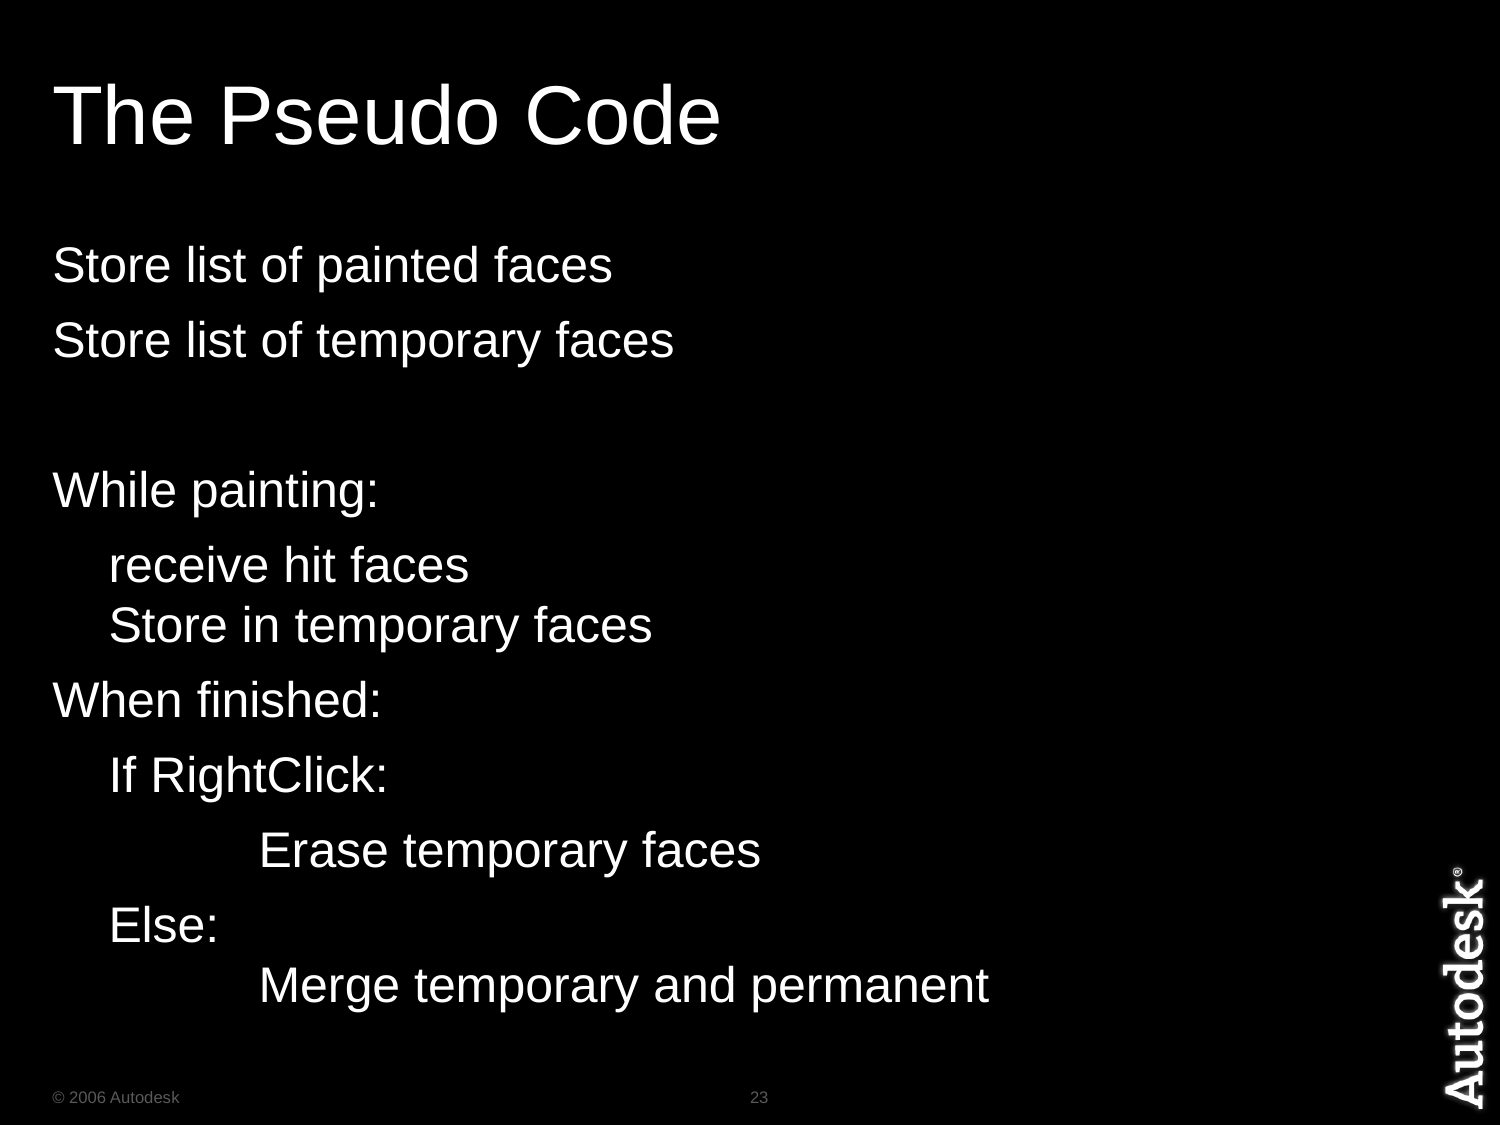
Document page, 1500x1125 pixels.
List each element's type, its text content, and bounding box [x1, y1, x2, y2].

title The Pseudo Code [52, 22, 1401, 211]
picture [1402, 0, 1500, 1125]
list Store list of painted faces Store list of temporary faces While painting: receive hit faces Store in temporary faces When finished: If RightClick: Erase temporary faces Else: Merge temporary and permanent [52, 231, 1401, 1073]
